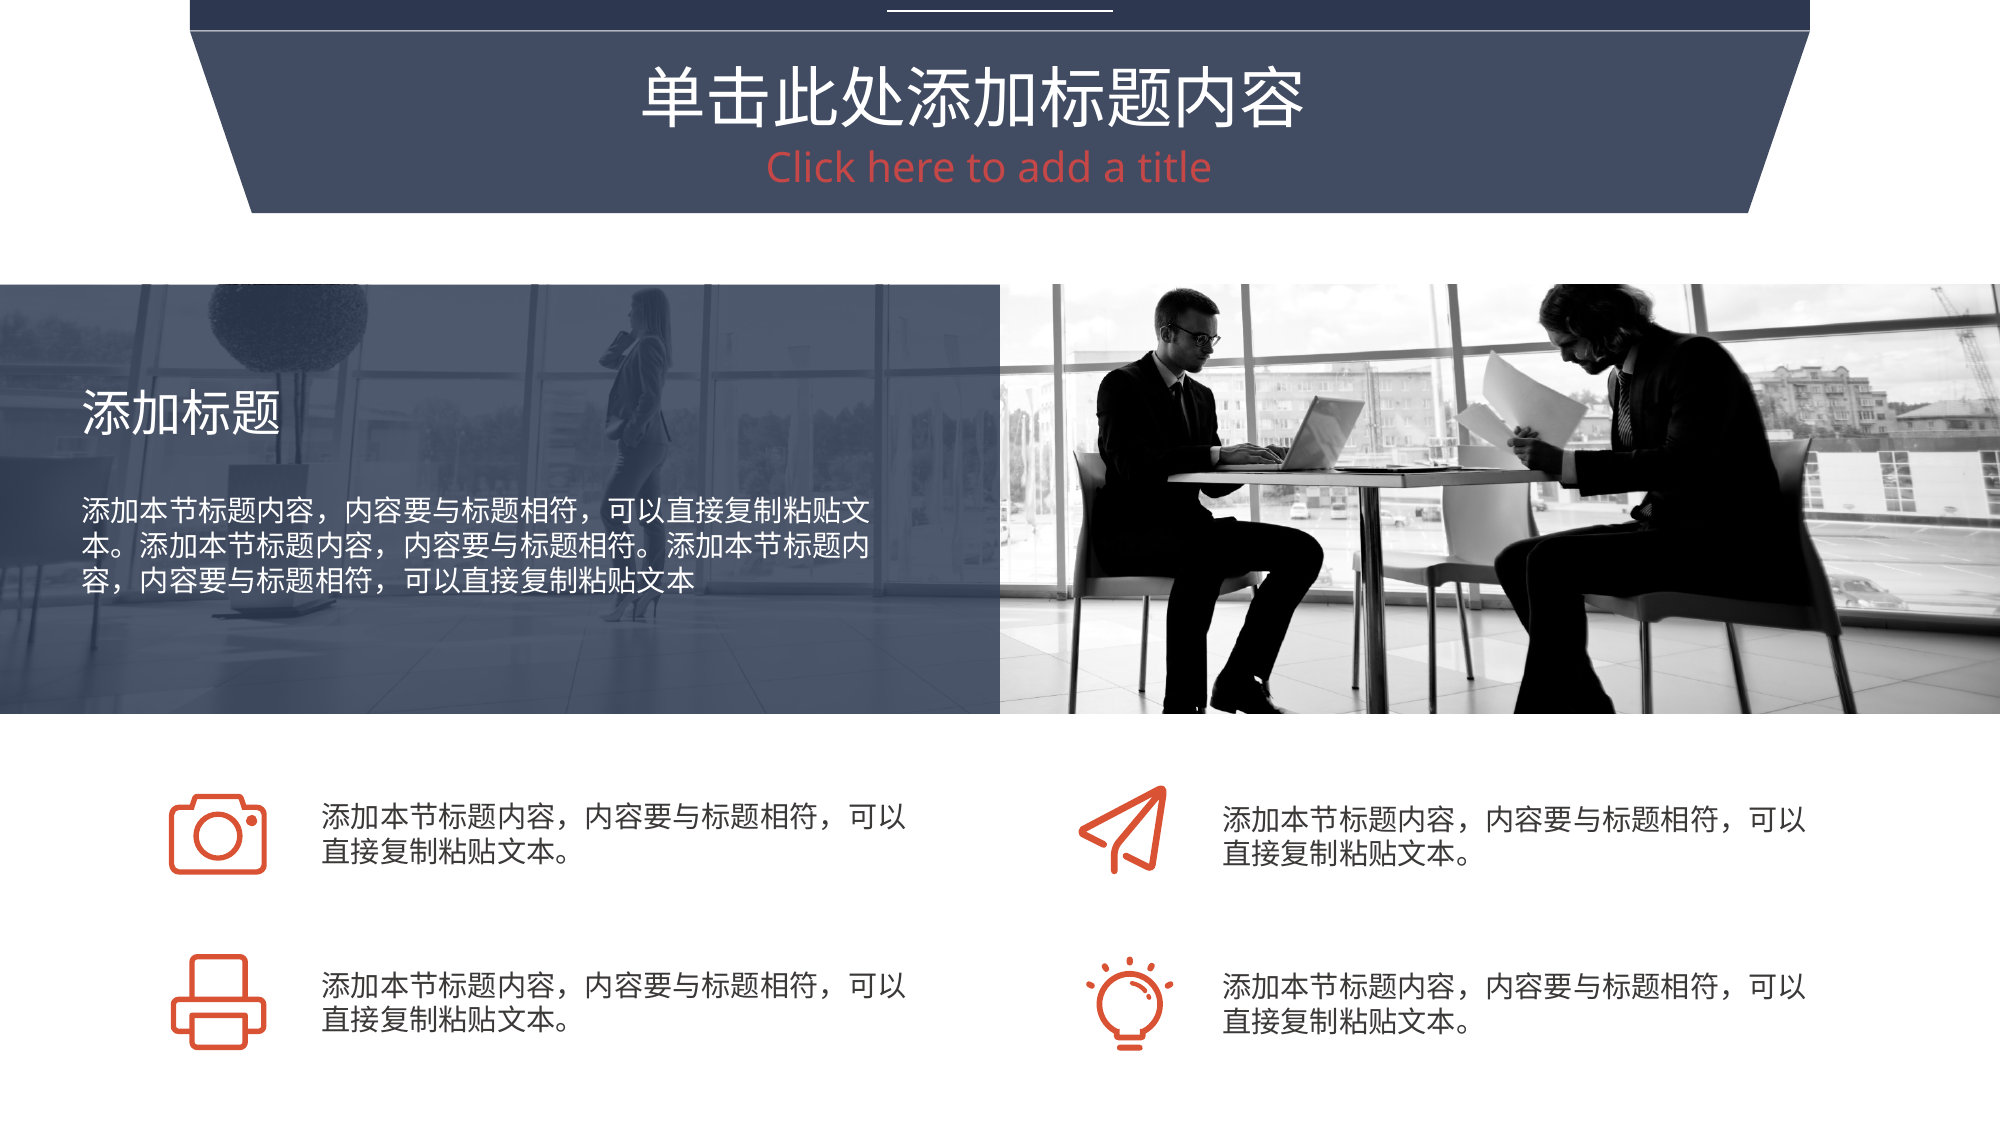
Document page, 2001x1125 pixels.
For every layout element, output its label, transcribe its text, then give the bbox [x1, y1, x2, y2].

picture [168, 793, 267, 875]
picture [0, 284, 2000, 714]
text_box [189, 0, 1810, 213]
text_box 添加本节标题内容，内容要与标题相符，可以直接复制粘贴文本。 [306, 959, 934, 1045]
picture [170, 954, 267, 1051]
text_box 添加本节标题内容，内容要与标题相符，可以直接复制粘贴文本。 [306, 791, 934, 876]
picture [1078, 785, 1167, 875]
text_box 添加本节标题内容，内容要与标题相符，可以直接复制粘贴文本。 [1207, 793, 1834, 879]
text_box 添加本节标题内容，内容要与标题相符，可以直接复制粘贴文本。 [1207, 960, 1834, 1046]
picture [1085, 956, 1174, 1051]
